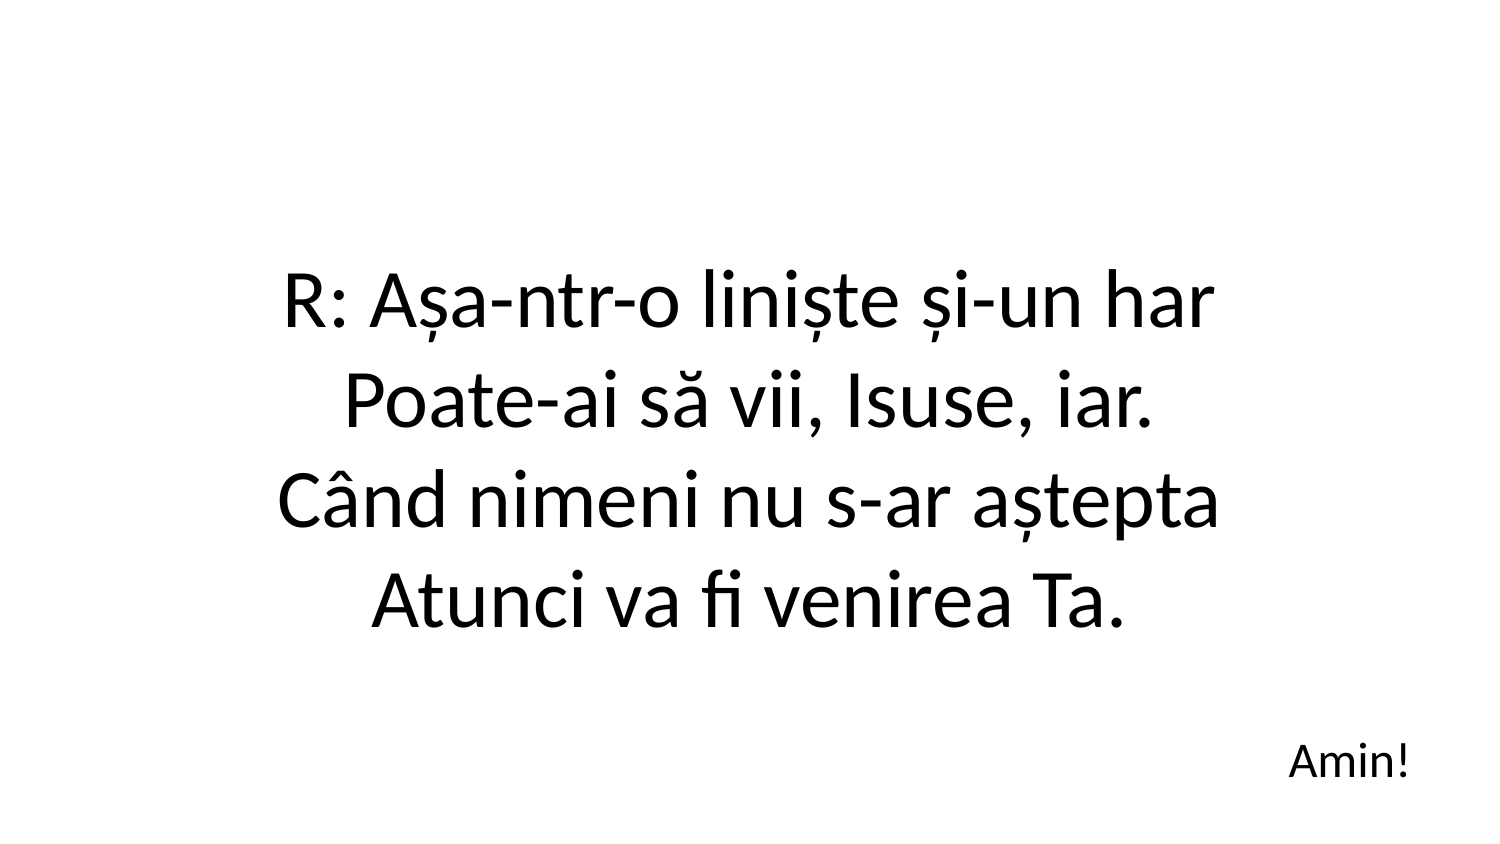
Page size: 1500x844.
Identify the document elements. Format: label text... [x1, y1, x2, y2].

text_box Amin! [1273, 674, 1427, 795]
text_box R: Așa-ntr-o liniște și-un har Poate-ai să vii, Isuse, iar. Când nimeni nu s-ar aștepta Atunci va fi venirea Ta. [262, 192, 1238, 652]
